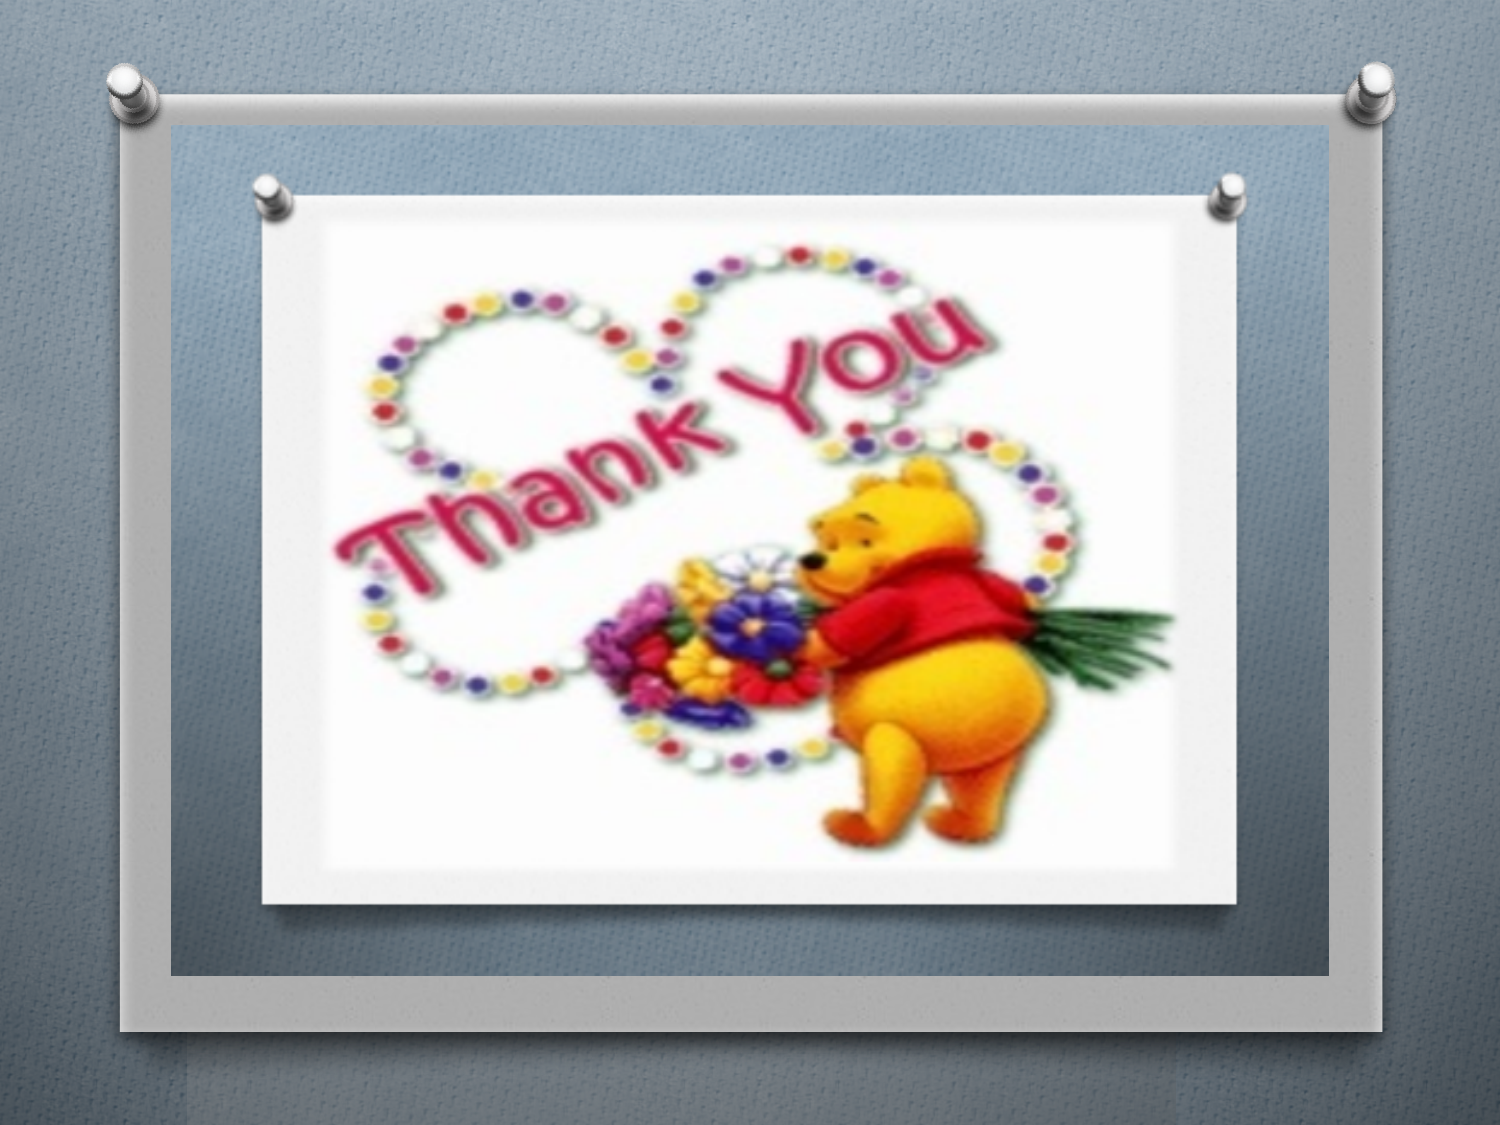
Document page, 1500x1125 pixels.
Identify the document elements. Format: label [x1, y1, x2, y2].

picture [1317, 35, 1439, 156]
picture [75, 29, 198, 153]
list [170, 125, 1329, 977]
